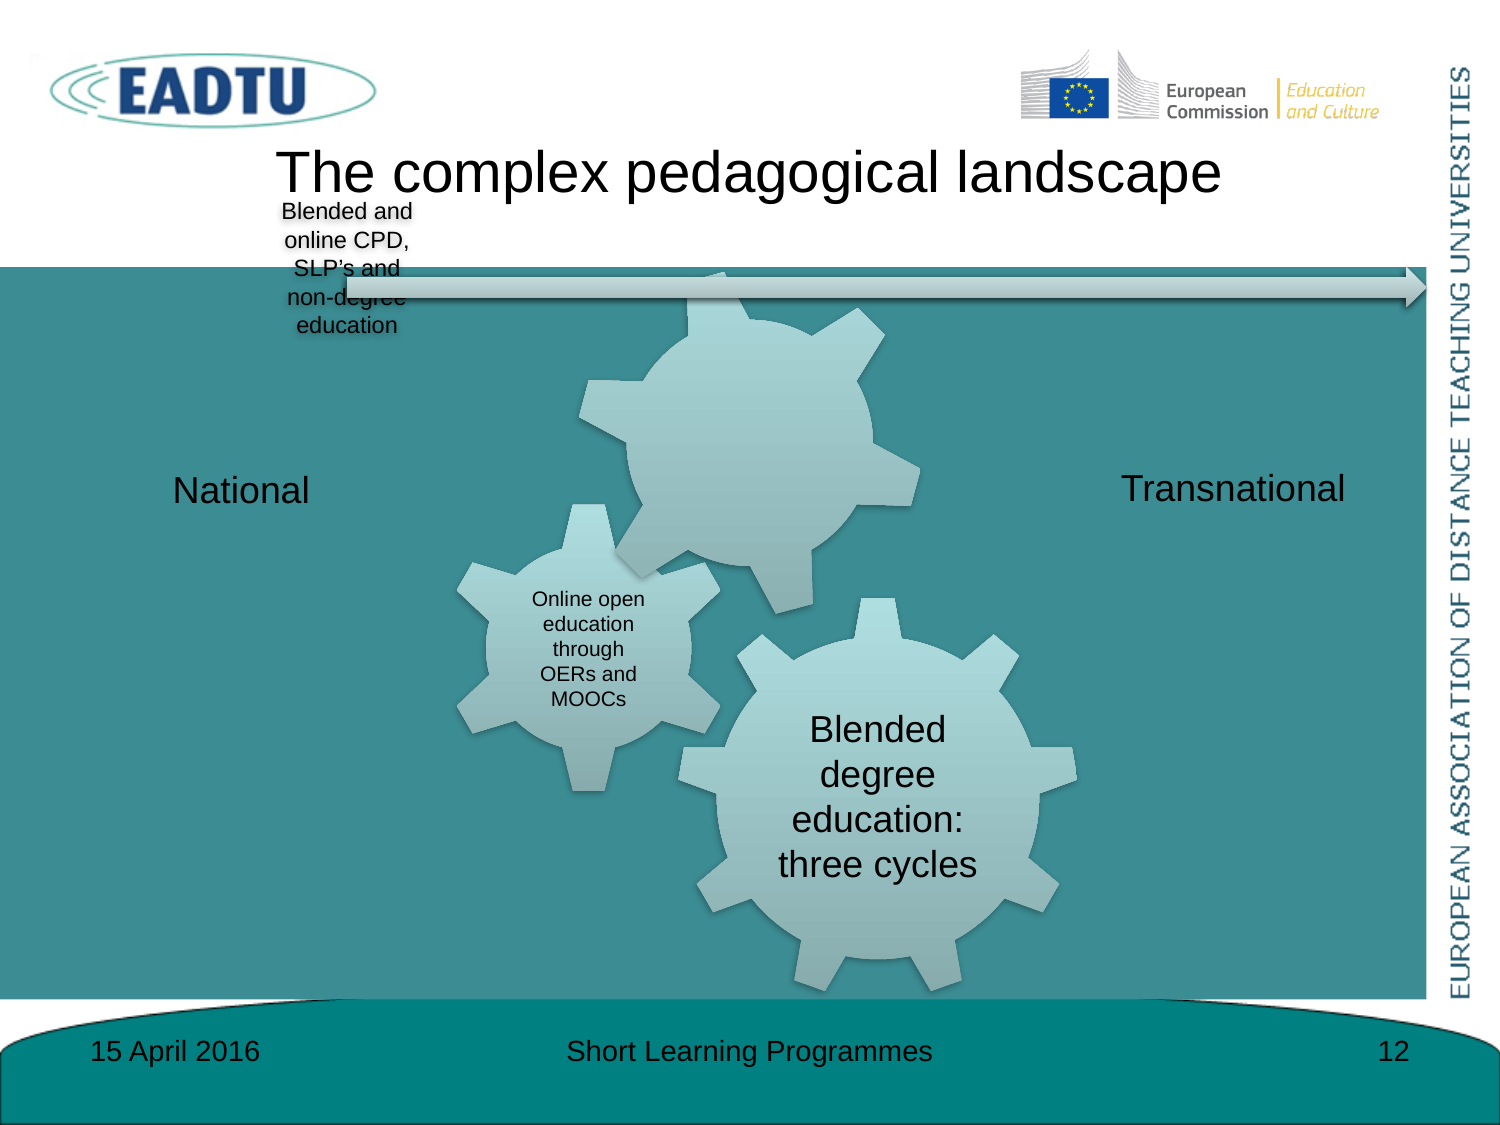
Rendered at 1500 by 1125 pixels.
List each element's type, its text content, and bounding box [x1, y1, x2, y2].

picture [0, 0, 1500, 1125]
title The complex pedagogical landscape [74, 44, 1426, 233]
footer Short Learning Programmes [512, 1024, 988, 1103]
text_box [0, 266, 1427, 1000]
slide_number 12 [1074, 1024, 1426, 1103]
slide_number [74, 1024, 426, 1103]
